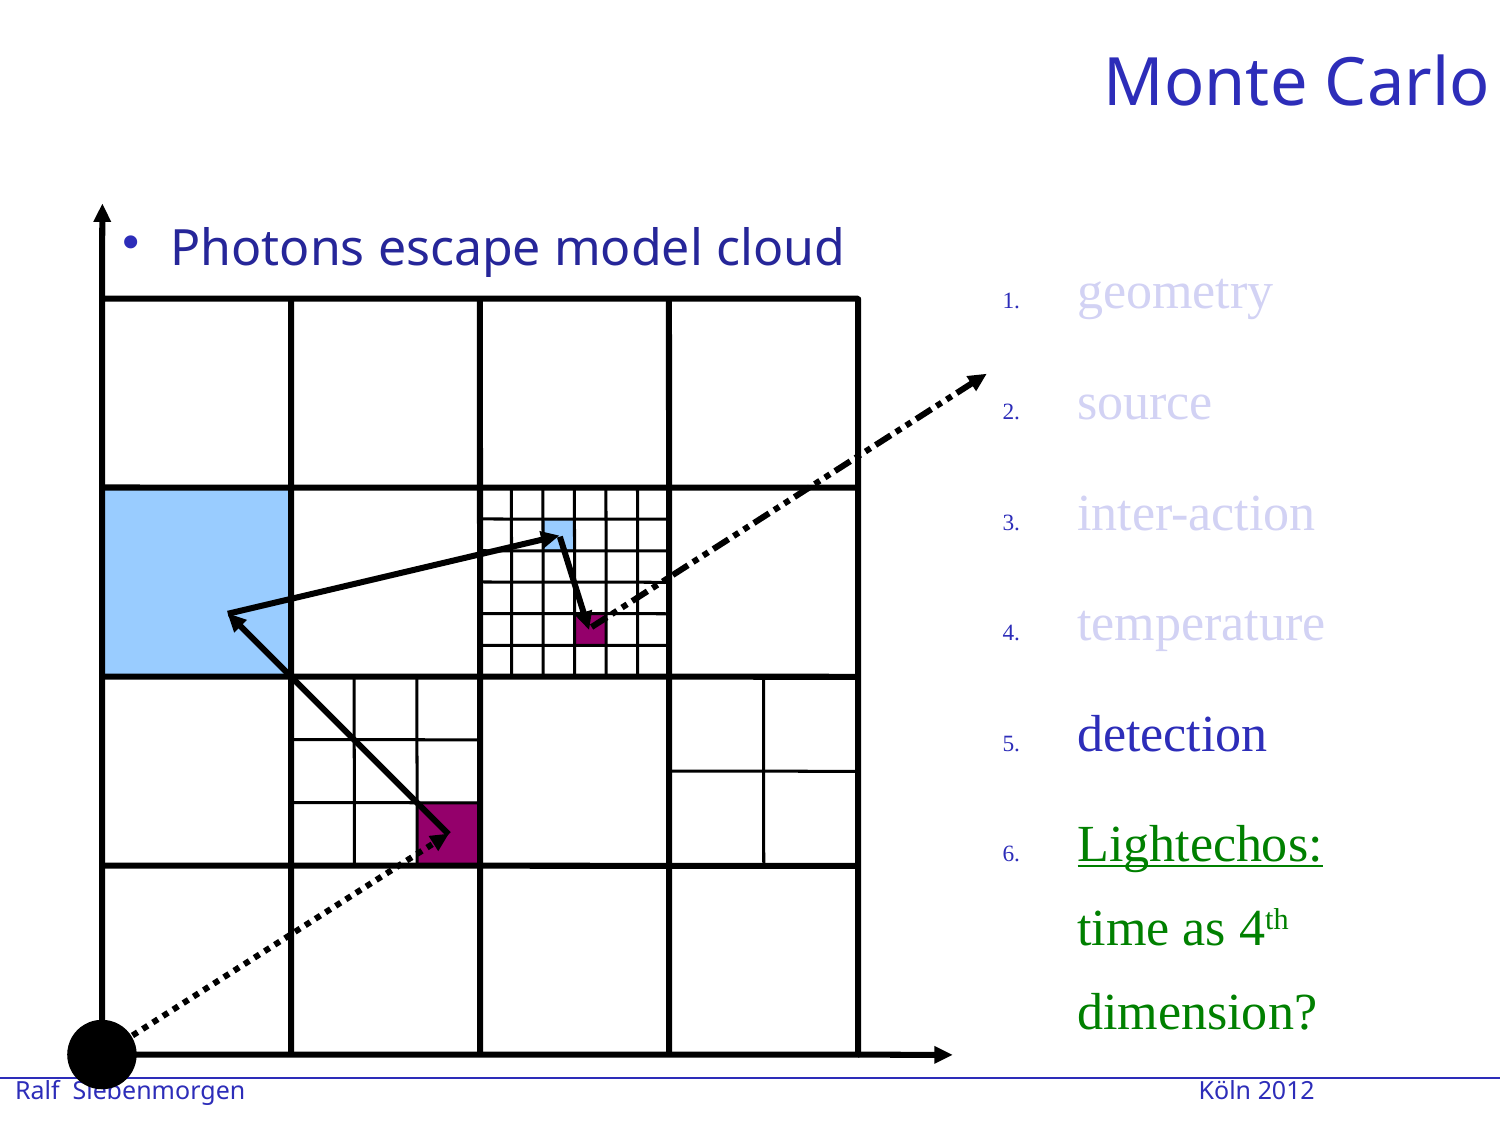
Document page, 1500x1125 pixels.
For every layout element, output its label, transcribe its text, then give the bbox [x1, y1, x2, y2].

text_box [96, 203, 106, 299]
text_box Monte Carlo [140, 0, 1491, 126]
text_box [575, 589, 583, 613]
text_box [481, 677, 669, 865]
text_box [292, 679, 352, 739]
text_box [638, 551, 669, 582]
text_box [544, 646, 574, 676]
text_box [356, 740, 480, 802]
text_box [292, 555, 480, 676]
text_box [292, 866, 480, 1055]
text_box [102, 488, 291, 676]
text_box [764, 772, 859, 865]
text_box [481, 614, 511, 645]
text_box [544, 551, 573, 582]
text_box [575, 646, 606, 676]
text_box [972, 373, 986, 386]
text_box [512, 646, 543, 676]
text_box [575, 583, 606, 613]
text_box [417, 677, 480, 739]
text_box [638, 646, 669, 676]
text_box [67, 1020, 136, 1089]
text_box [670, 677, 763, 771]
text_box geometry source inter-action temperature detection Lightechos: time as 4th dimension? [986, 231, 1429, 1024]
text_box [292, 298, 859, 487]
text_box [638, 614, 669, 645]
text_box [858, 1048, 953, 1062]
text_box [544, 583, 574, 613]
text_box [512, 540, 543, 550]
text_box [512, 520, 574, 550]
text_box [292, 488, 480, 598]
text_box [607, 551, 637, 582]
text_box [764, 677, 859, 771]
text_box [607, 520, 637, 550]
text_box [418, 803, 480, 865]
text_box [607, 646, 637, 676]
text_box [481, 646, 511, 676]
text_box [481, 866, 669, 1055]
text_box [607, 614, 637, 645]
text_box [575, 551, 606, 582]
text_box [481, 488, 511, 550]
text_box [292, 740, 354, 802]
text_box [638, 520, 669, 550]
text_box [292, 803, 354, 865]
text_box [102, 298, 291, 487]
text_box [102, 866, 291, 1055]
text_box [293, 677, 354, 738]
text_box [355, 803, 417, 865]
text_box [565, 551, 574, 578]
text_box [355, 677, 416, 739]
text_box [102, 677, 291, 865]
text_box Photons escape model cloud [106, 190, 1219, 293]
text_box [227, 532, 560, 614]
text_box [670, 488, 859, 676]
text_box [670, 866, 859, 1055]
text_box [670, 772, 763, 865]
text_box [512, 551, 543, 582]
text_box [481, 551, 511, 613]
text_box [638, 583, 669, 613]
text_box [512, 583, 543, 613]
text_box [575, 614, 606, 645]
text_box [544, 614, 574, 645]
text_box [512, 614, 543, 645]
text_box [544, 537, 563, 550]
text_box [559, 536, 592, 630]
text_box [227, 614, 449, 835]
text_box [512, 488, 542, 519]
text_box [638, 488, 669, 519]
text_box [607, 583, 637, 613]
text_box [543, 488, 574, 519]
text_box [432, 833, 448, 846]
text_box [575, 520, 606, 550]
text_box [575, 488, 637, 519]
text_box [355, 742, 415, 802]
